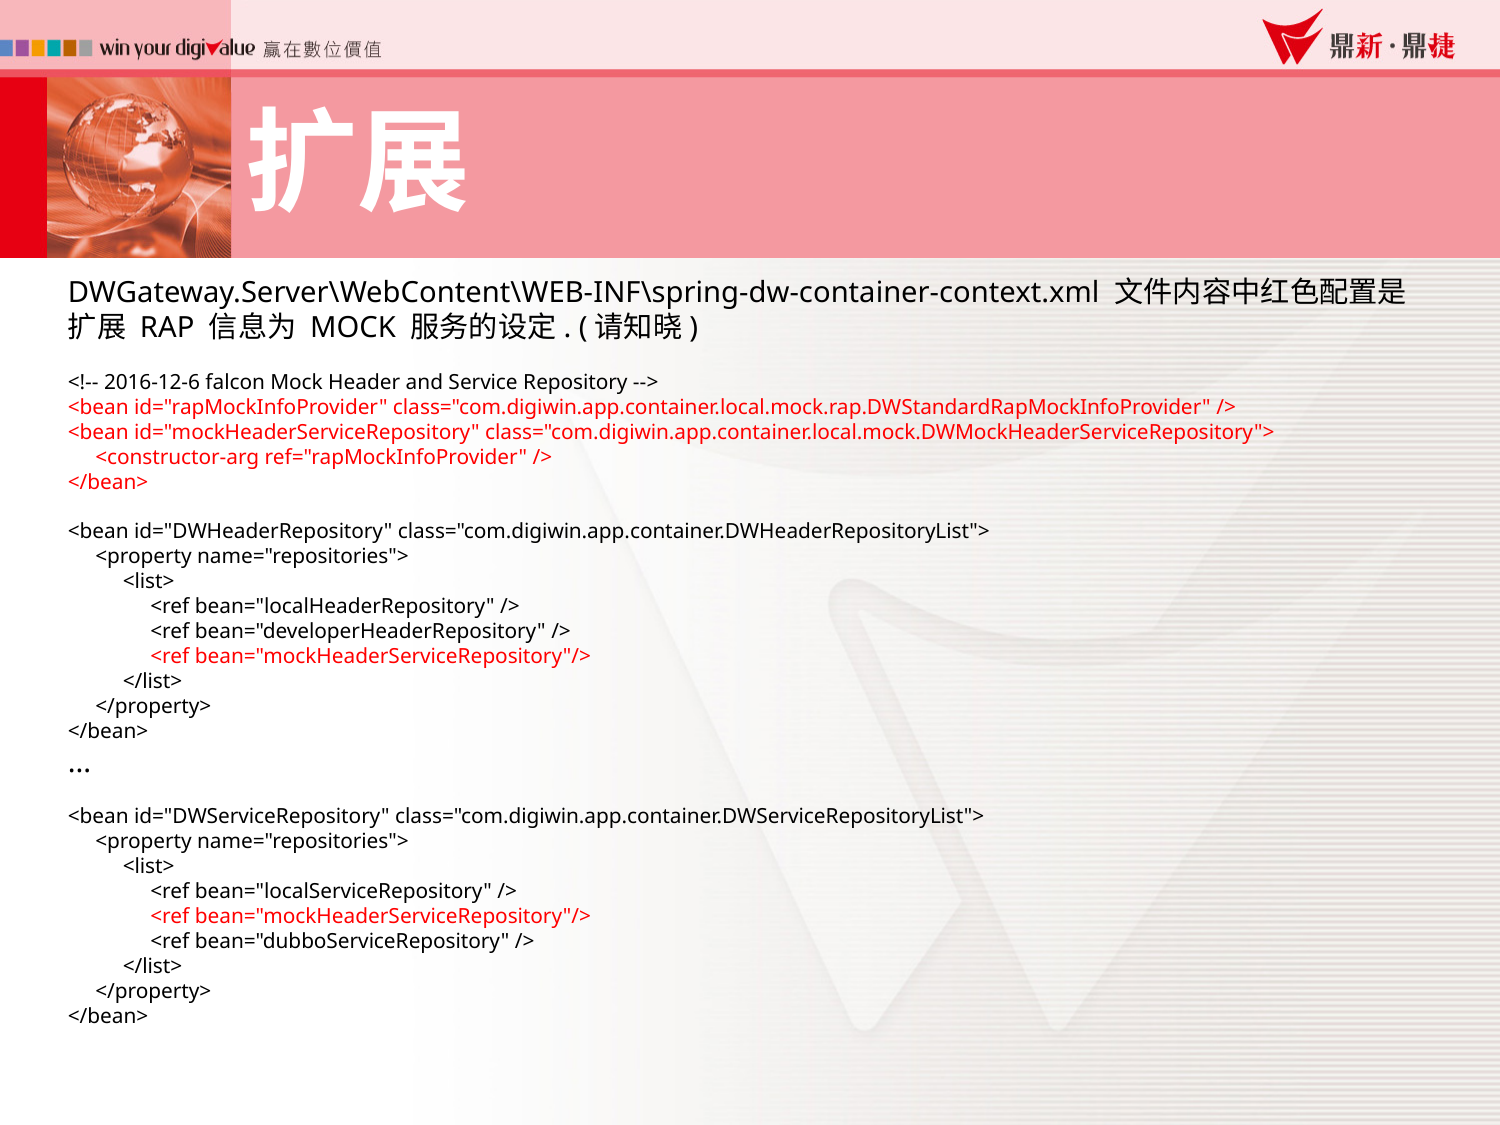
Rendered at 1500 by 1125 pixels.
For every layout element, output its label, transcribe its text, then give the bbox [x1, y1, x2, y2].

picture [0, 0, 1500, 1125]
text_box 扩展 [230, 82, 1500, 236]
text_box DWGateway.Server\WebContent\WEB-INF\spring-dw-container-context.xml 文件内容中红色配置是扩展 RAP 信息为 MOCK 服务的设定. (请知晓) <!-- 2016-12-6 falcon Mock Header and Service Repository --> <bean id="rapMockInfoProvider" class="com.digiwin.app.container.local.mock.rap.DWStandardRapMockInfoProvider" /> <bean id="mockHeaderServiceRepository" class="com.digiwin.app.container.local.mock.DWMockHeaderServiceRepository"> <constructor-arg ref="rapMockInfoProvider" /> </bean> <bean id="DWHeaderRepository" class="com.digiwin.app.container.DWHeaderRepositoryList"> <property name="repositories"> <list> <ref bean="localHeaderRepository" /> <ref bean="developerHeaderRepository" /> <ref bean="mockHeaderServiceRepository"/> </list> </property> </bean> ... <bean id="DWServiceRepository" class="com.digiwin.app.container.DWServiceRepositoryList"> <property name="repositories"> <list> <ref bean="localServiceRepository" /> <ref bean="mockHeaderServiceRepository"/> <ref bean="dubboServiceRepository" /> </list> </property> </bean> [53, 265, 1437, 963]
